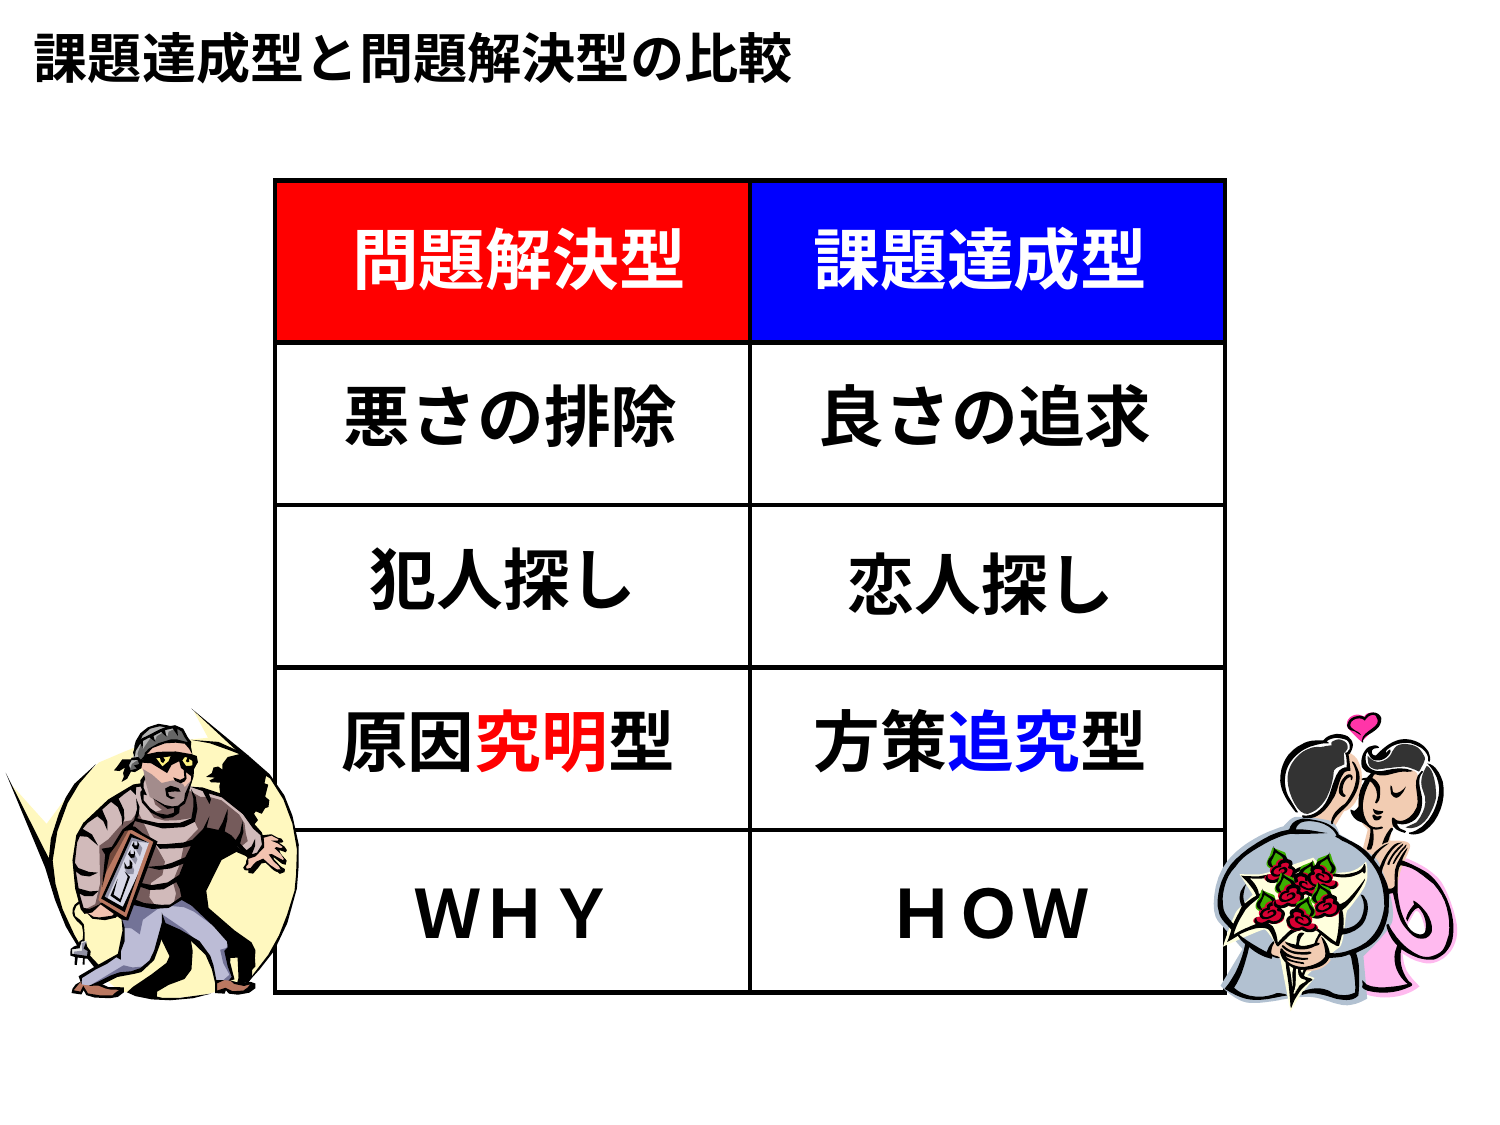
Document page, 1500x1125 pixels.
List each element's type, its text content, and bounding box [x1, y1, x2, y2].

text_box [275, 342, 744, 505]
text_box 課題達成型と問題解決型の比較 [19, 16, 1424, 97]
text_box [749, 179, 1226, 342]
picture [1210, 711, 1459, 1012]
text_box [307, 830, 744, 993]
text_box ＷＨＹ [400, 864, 631, 960]
text_box 犯人探し [354, 530, 652, 625]
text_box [749, 504, 1226, 667]
text_box [275, 180, 747, 342]
text_box [275, 667, 744, 830]
text_box 悪さの排除 [329, 367, 693, 463]
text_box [749, 667, 1226, 829]
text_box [749, 829, 1205, 993]
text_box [749, 342, 1226, 504]
picture [5, 706, 302, 1004]
text_box 問題解決型 [337, 210, 701, 305]
text_box 原因究明型 [326, 692, 691, 788]
text_box [275, 505, 744, 667]
